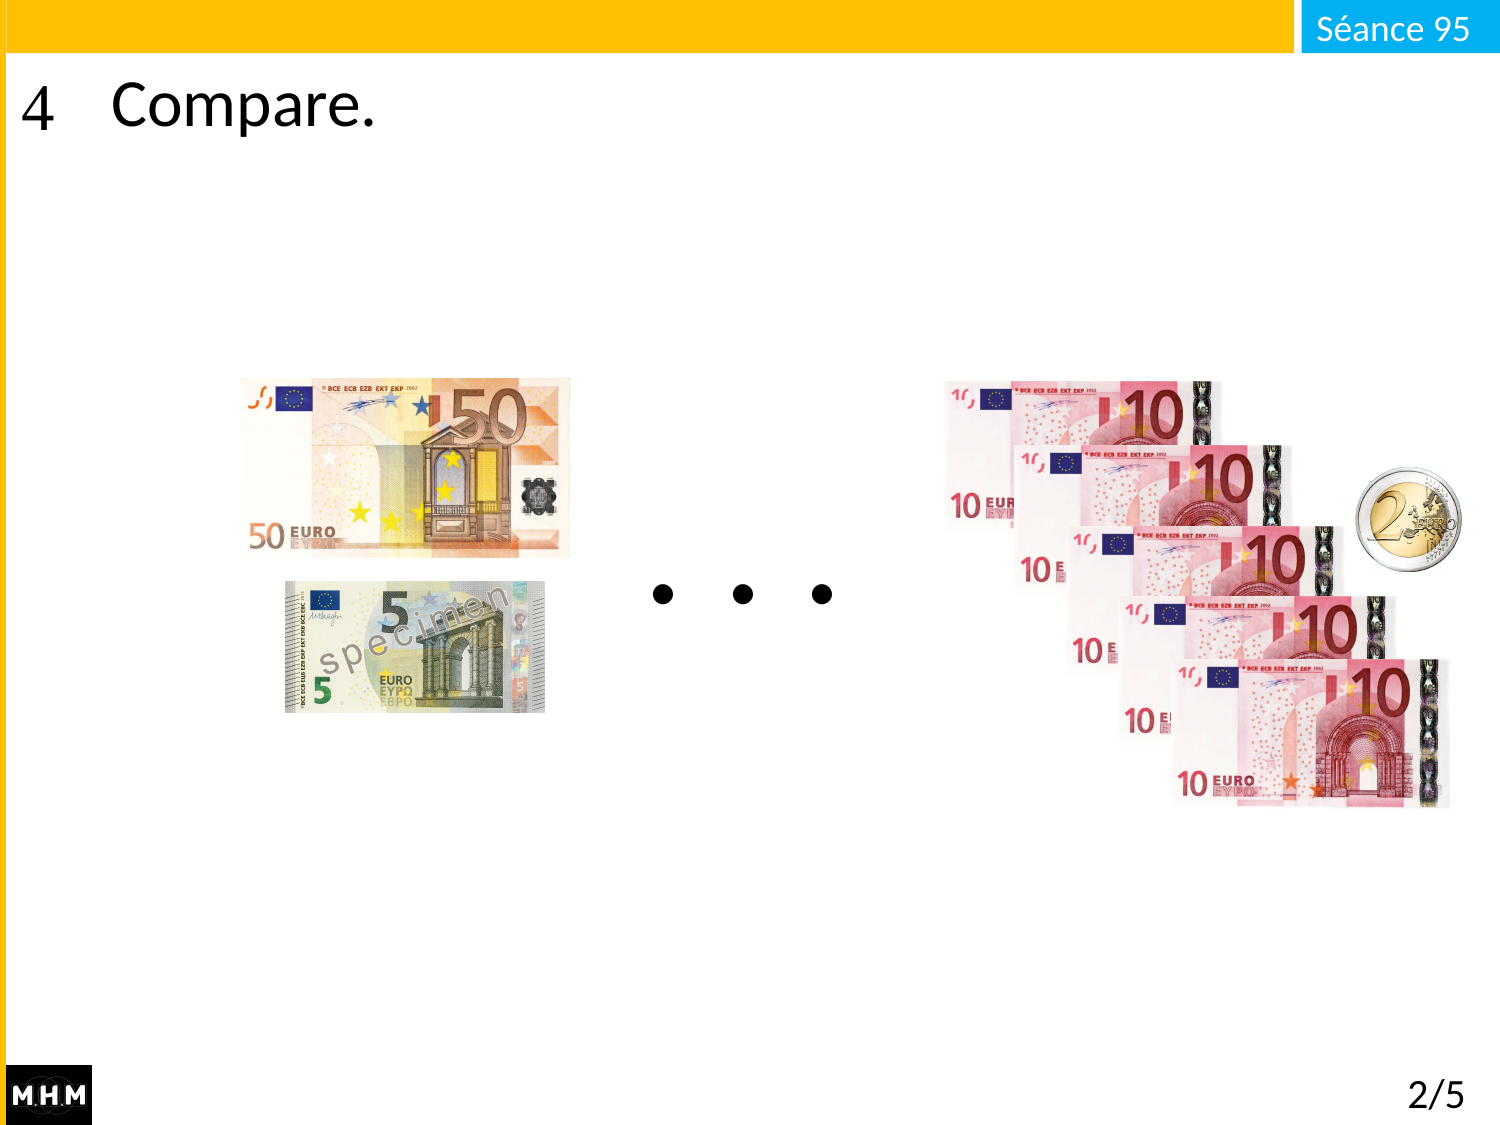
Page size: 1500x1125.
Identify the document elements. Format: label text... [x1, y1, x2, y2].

text_box . . . [424, 429, 1066, 645]
picture [284, 581, 545, 713]
picture [944, 381, 1450, 810]
picture [6, 1065, 92, 1125]
picture [239, 378, 570, 558]
picture [1355, 467, 1462, 572]
list 2/5 [1373, 1064, 1500, 1125]
title Compare. [96, 60, 1391, 149]
